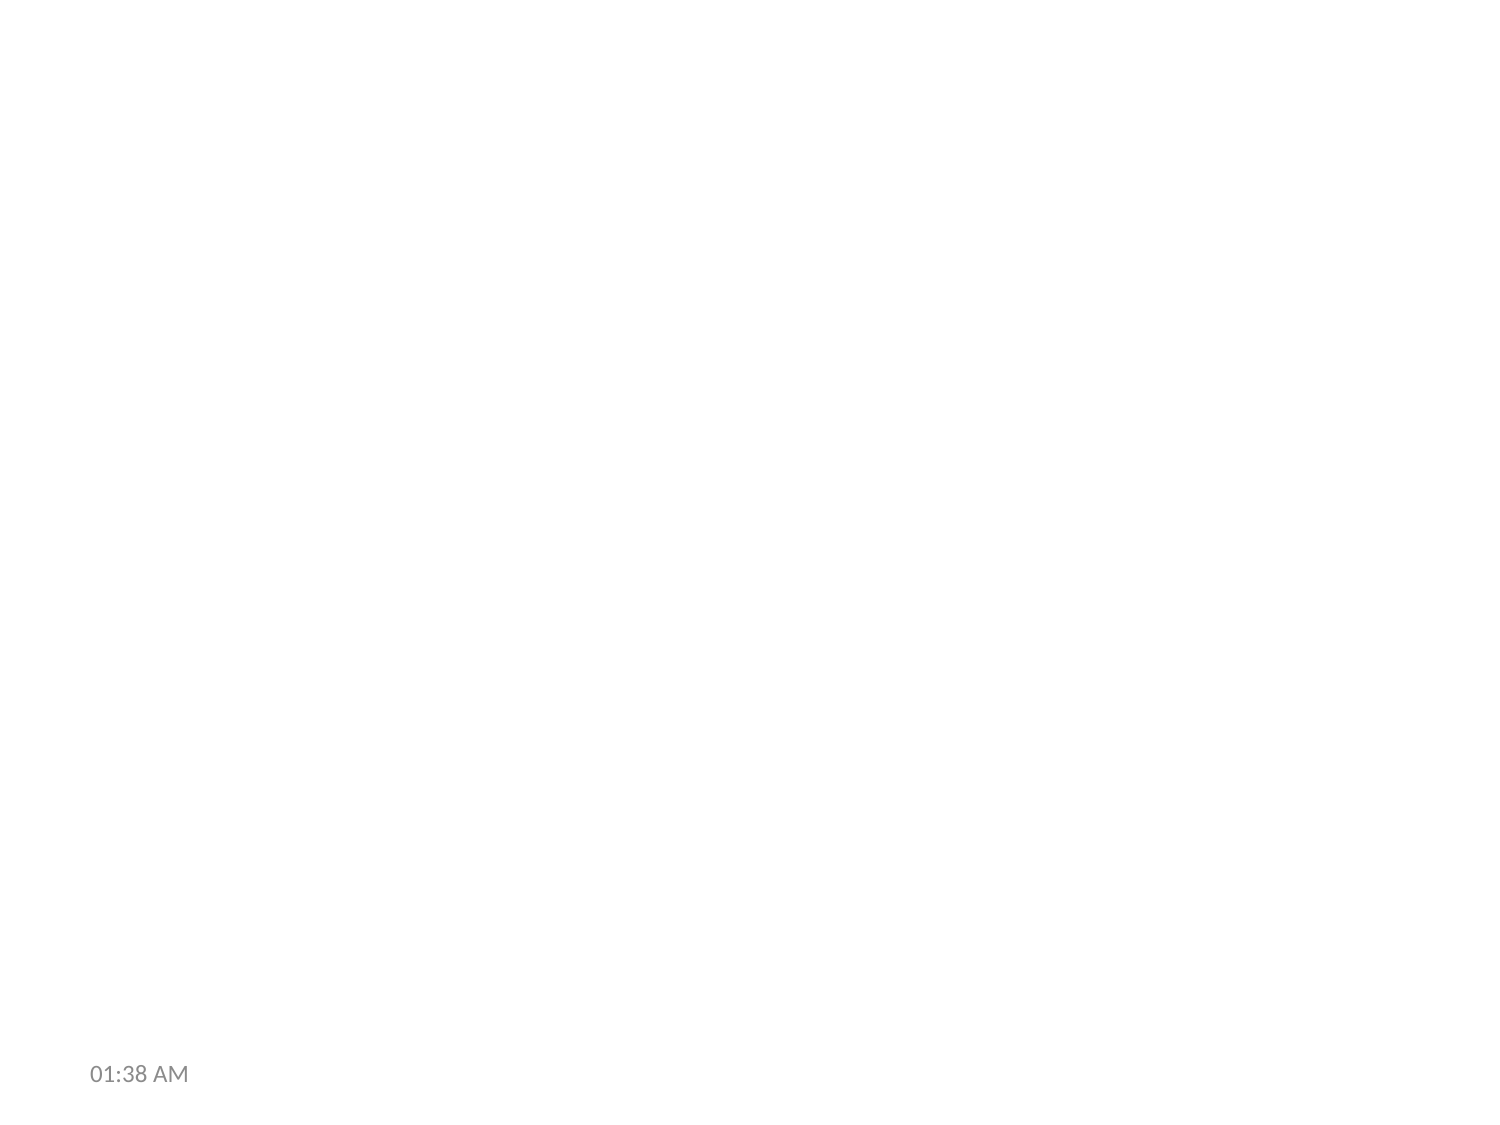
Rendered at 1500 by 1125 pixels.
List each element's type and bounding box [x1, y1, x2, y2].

slide_number [75, 1042, 425, 1103]
